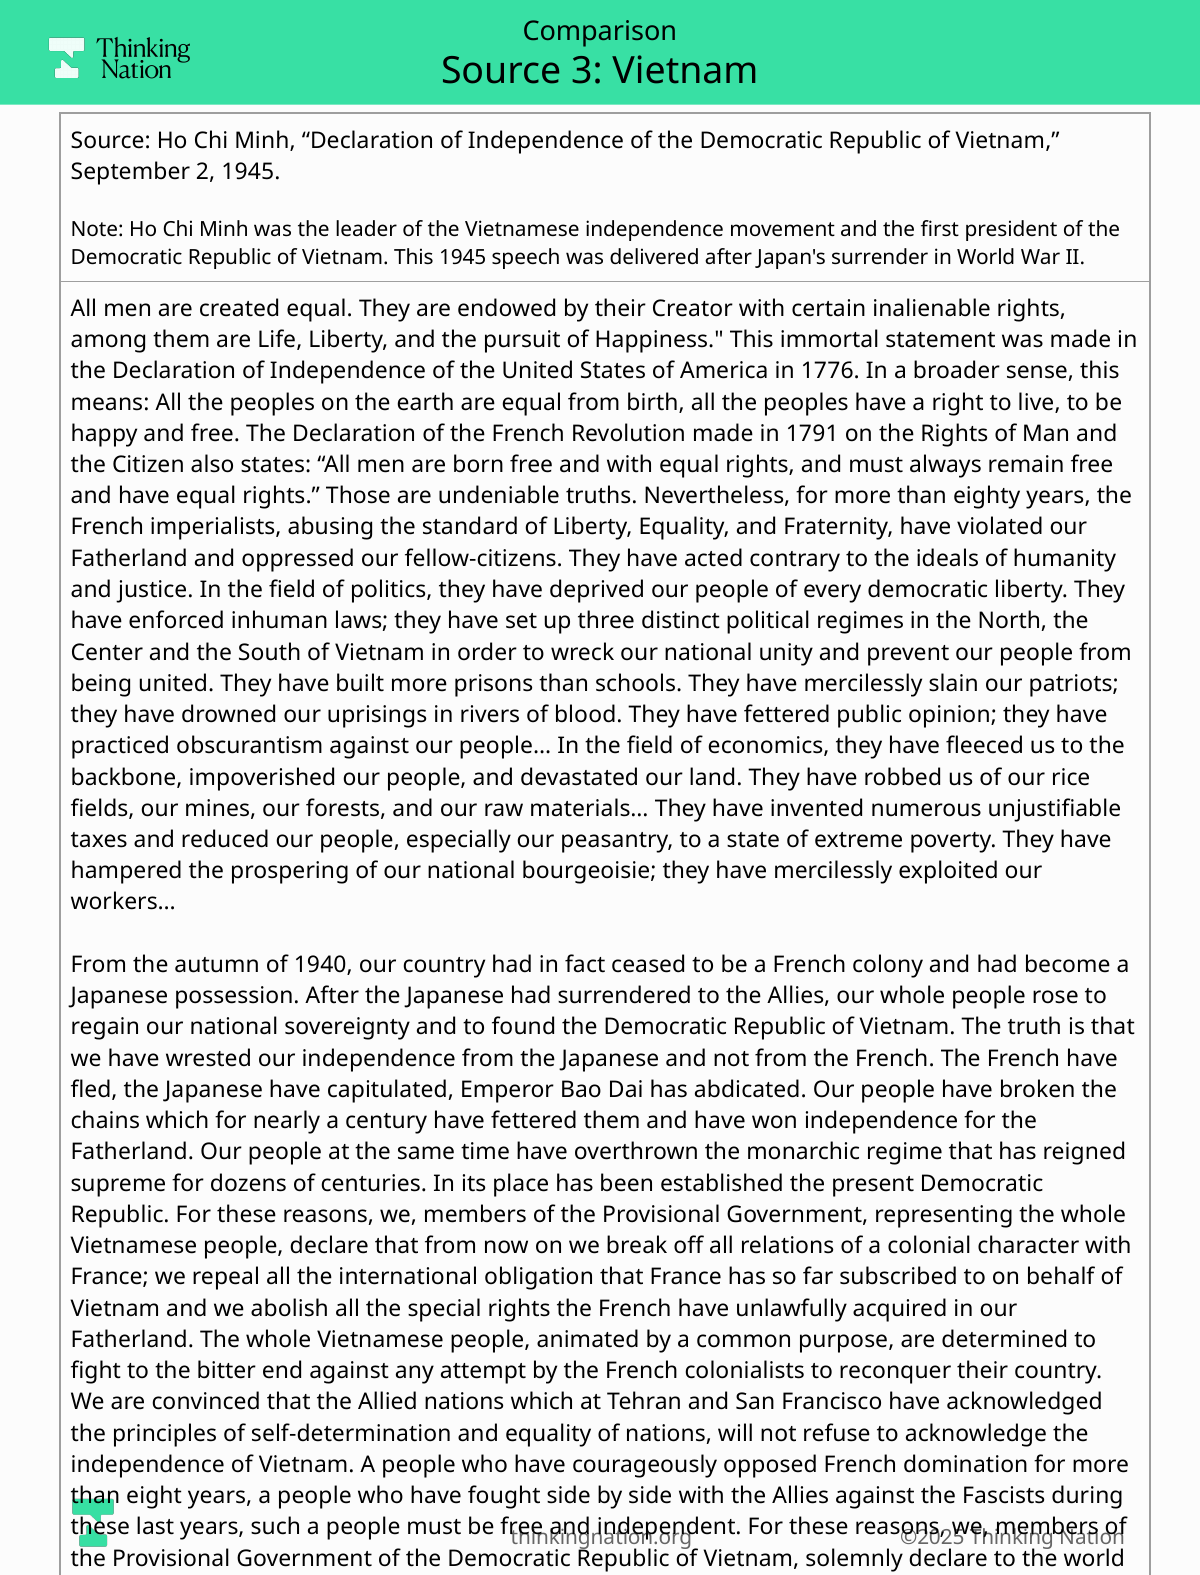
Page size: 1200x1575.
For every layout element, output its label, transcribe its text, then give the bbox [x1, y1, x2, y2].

table_header Source: Ho Chi Minh, “Declaration of Independence of the Democratic Republic of Vietnam,” September 2, 1945. Note: Ho Chi Minh was the leader of the Vietnamese independence movement and the first president of the Democratic Republic of Vietnam. This 1945 speech was delivered after Japan's surrender in World War II. [61, 114, 1149, 281]
picture [59, 1489, 127, 1556]
text_box Comparison Source 3: Vietnam [0, 0, 1200, 105]
table_cell All men are created equal. They are endowed by their Creator with certain inalienable rights, among them are Life, Liberty, and the pursuit of Happiness." This immortal statement was made in the Declaration of Independence of the United States of America in 1776. In a broader sense, this means: All the peoples on the earth are equal from birth, all the peoples have a right to live, to be happy and free. The Declaration of the French Revolution made in 1791 on the Rights of Man and the Citizen also states: “All men are born free and with equal rights, and must always remain free and have equal rights.” Those are undeniable truths. Nevertheless, for more than eighty years, the French imperialists, abusing the standard of Liberty, Equality, and Fraternity, have violated our Fatherland and oppressed our fellow-citizens. They have acted contrary to the ideals of humanity and justice. In the field of politics, they have deprived our people of every democratic liberty. They have enforced inhuman laws; they have set up three distinct political regimes in the North, the Center and the South of Vietnam in order to wreck our national unity and prevent our people from being united. They have built more prisons than schools. They have mercilessly slain our patriots; they have drowned our uprisings in rivers of blood. They have fettered public opinion; they have practiced obscurantism against our people… In the field of economics, they have fleeced us to the backbone, impoverished our people, and devastated our land. They have robbed us of our rice fields, our mines, our forests, and our raw materials… They have invented numerous unjustifiable taxes and reduced our people, especially our peasantry, to a state of extreme poverty. They have hampered the prospering of our national bourgeoisie; they have mercilessly exploited our workers… From the autumn of 1940, our country had in fact ceased to be a French colony and had become a Japanese possession. After the Japanese had surrendered to the Allies, our whole people rose to regain our national sovereignty and to found the Democratic Republic of Vietnam. The truth is that we have wrested our independence from the Japanese and not from the French. The French have fled, the Japanese have capitulated, Emperor Bao Dai has abdicated. Our people have broken the chains which for nearly a century have fettered them and have won independence for the Fatherland. Our people at the same time have overthrown the monarchic regime that has reigned supreme for dozens of centuries. In its place has been established the present Democratic Republic. For these reasons, we, members of the Provisional Government, representing the whole Vietnamese people, declare that from now on we break off all relations of a colonial character with France; we repeal all the international obligation that France has so far subscribed to on behalf of Vietnam and we abolish all the special rights the French have unlawfully acquired in our Fatherland. The whole Vietnamese people, animated by a common purpose, are determined to fight to the bitter end against any attempt by the French colonialists to reconquer their country. We are convinced that the Allied nations which at Tehran and San Francisco have acknowledged the principles of self-determination and equality of nations, will not refuse to acknowledge the independence of Vietnam. A people who have courageously opposed French domination for more than eight years, a people who have fought side by side with the Allies against the Fascists during these last years, such a people must be free and independent. For these reasons, we, members of the Provisional Government of the Democratic Republic of Vietnam, solemnly declare to the world that Vietnam has the right to be a free and independent country—and in fact is so already. The entire Vietnamese people are determined to mobilize all their physical and mental strength, to sacrifice their lives and property in order to safeguard their independence and liberty. [61, 282, 1149, 1575]
picture [33, 23, 195, 92]
